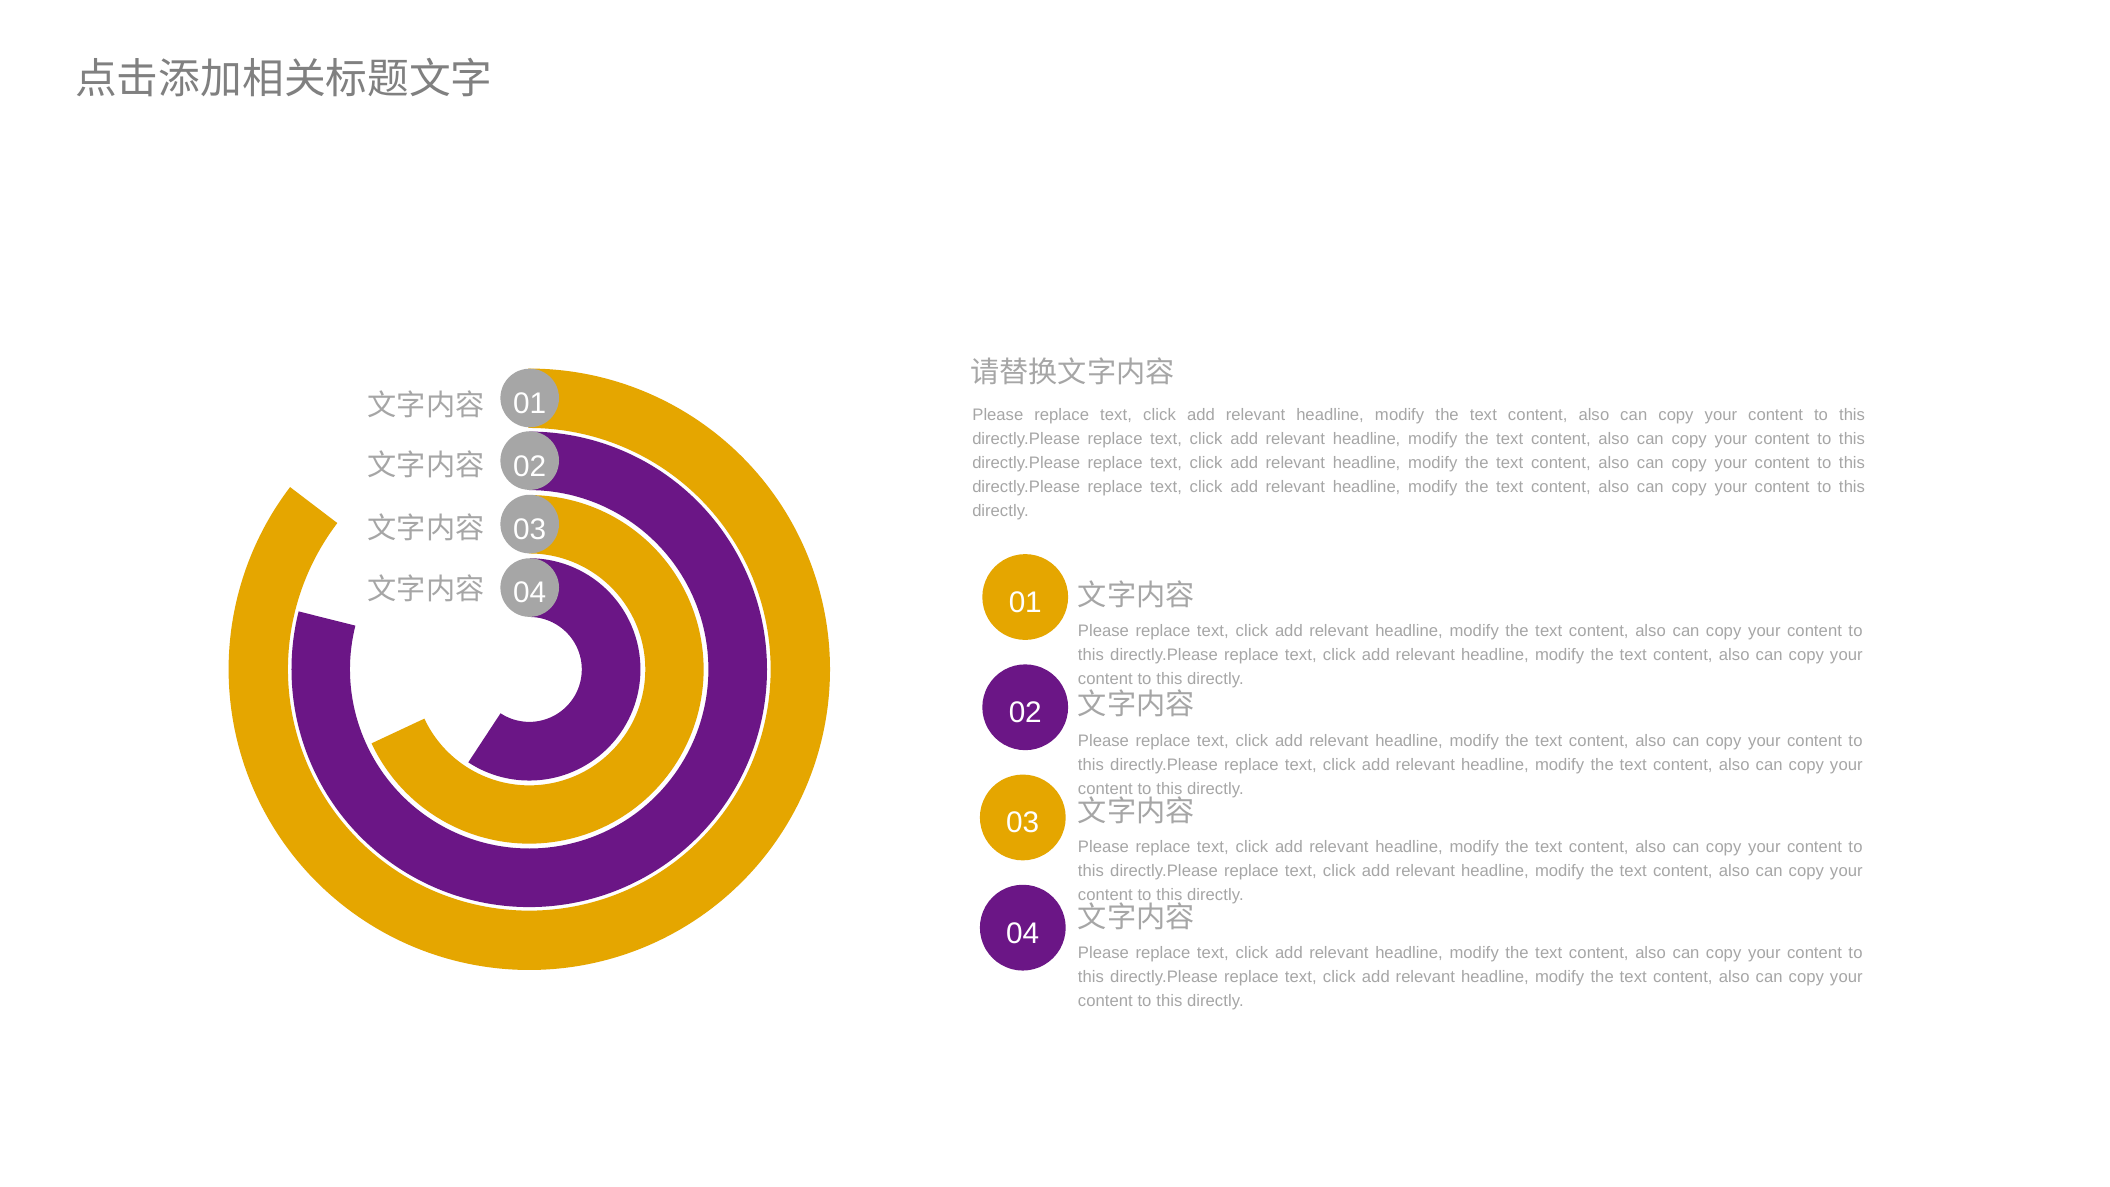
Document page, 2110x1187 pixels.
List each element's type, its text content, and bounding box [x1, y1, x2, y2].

text_box 01 [981, 553, 1070, 641]
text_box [228, 368, 830, 971]
text_box 文字内容 [1077, 569, 1251, 611]
text_box 03 [978, 773, 1067, 862]
text_box Please replace text, click add relevant headline, modify the text content, also can copy your content to this directly.Please replace text, click add relevant headline, modify the text content, also can copy your content to this directly. [1077, 831, 1864, 904]
text_box Please replace text, click add relevant headline, modify the text content, also can copy your content to this directly.Please replace text, click add relevant headline, modify the text content, also can copy your content to this directly. [1077, 725, 1864, 798]
text_box 文字内容 [1077, 798, 1251, 827]
text_box 点击添加相关标题文字 [59, 44, 563, 107]
text_box 请替换文字内容 [970, 346, 1209, 389]
text_box 02 [981, 663, 1070, 752]
text_box Please replace text, click add relevant headline, modify the text content, also can copy your content to this directly.Please replace text, click add relevant headline, modify the text content, also can copy your content to this directly. [1077, 937, 1864, 1010]
text_box Please replace text, click add relevant headline, modify the text content, also can copy your content to this directly.Please replace text, click add relevant headline, modify the text content, also can copy your content to this directly. [1077, 615, 1864, 688]
text_box 04 [978, 883, 1067, 972]
text_box Please replace text, click add relevant headline, modify the text content, also can copy your content to this directly.Please replace text, click add relevant headline, modify the text content, also can copy your content to this directly.Please replace text, click add relevant headline, modify the text content, also can copy your content to this directly.Please replace text, click add relevant headline, modify the text content, also can copy your content to this directly. [972, 399, 1867, 520]
text_box 文字内容 [1077, 688, 1251, 721]
text_box 文字内容 [1077, 904, 1251, 933]
